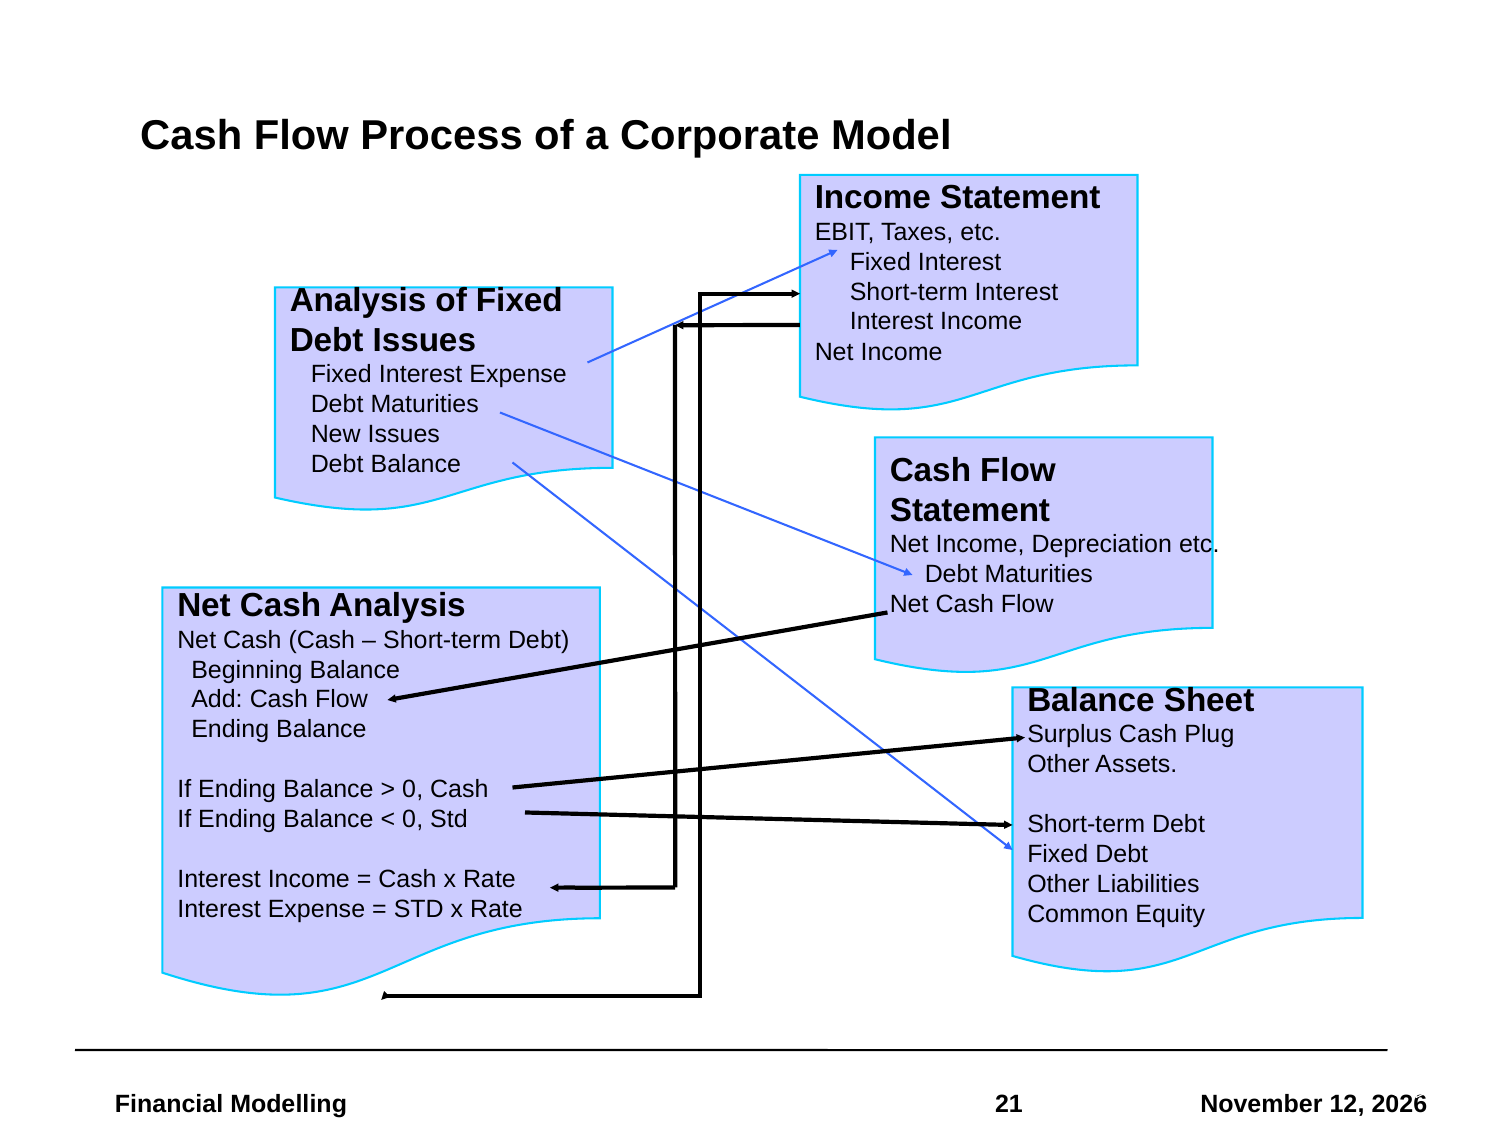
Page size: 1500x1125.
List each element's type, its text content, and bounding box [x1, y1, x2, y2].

title Cash Flow Process of a Corporate Model [124, 99, 1413, 226]
text_box Balance Sheet Surplus Cash Plug Other Assets. Short-term Debt Fixed Debt Other Liabilities Common Equity [1012, 687, 1363, 972]
text_box Analysis of Fixed Debt Issues Fixed Interest Expense Debt Maturities New Issues Debt Balance [275, 287, 613, 510]
text_box Cash Flow Statement Net Income, Depreciation etc. Debt Maturities Net Cash Flow [875, 437, 1213, 672]
text_box [743, 249, 838, 292]
text_box [804, 819, 1013, 829]
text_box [380, 293, 801, 978]
text_box [804, 734, 1025, 760]
text_box [804, 532, 913, 576]
text_box [980, 825, 1013, 850]
text_box Net Cash Analysis Net Cash (Cash – Short-term Debt) Beginning Balance Add: Cash Flow Ending Balance If Ending Balance > 0, Cash If Ending Balance < 0, Std Interest Income = Cash x Rate Interest Expense = STD x Rate [162, 587, 375, 995]
text_box Income Statement EBIT, Taxes, etc. Fixed Interest Short-term Interest Interest Income Net Income [800, 174, 1138, 410]
